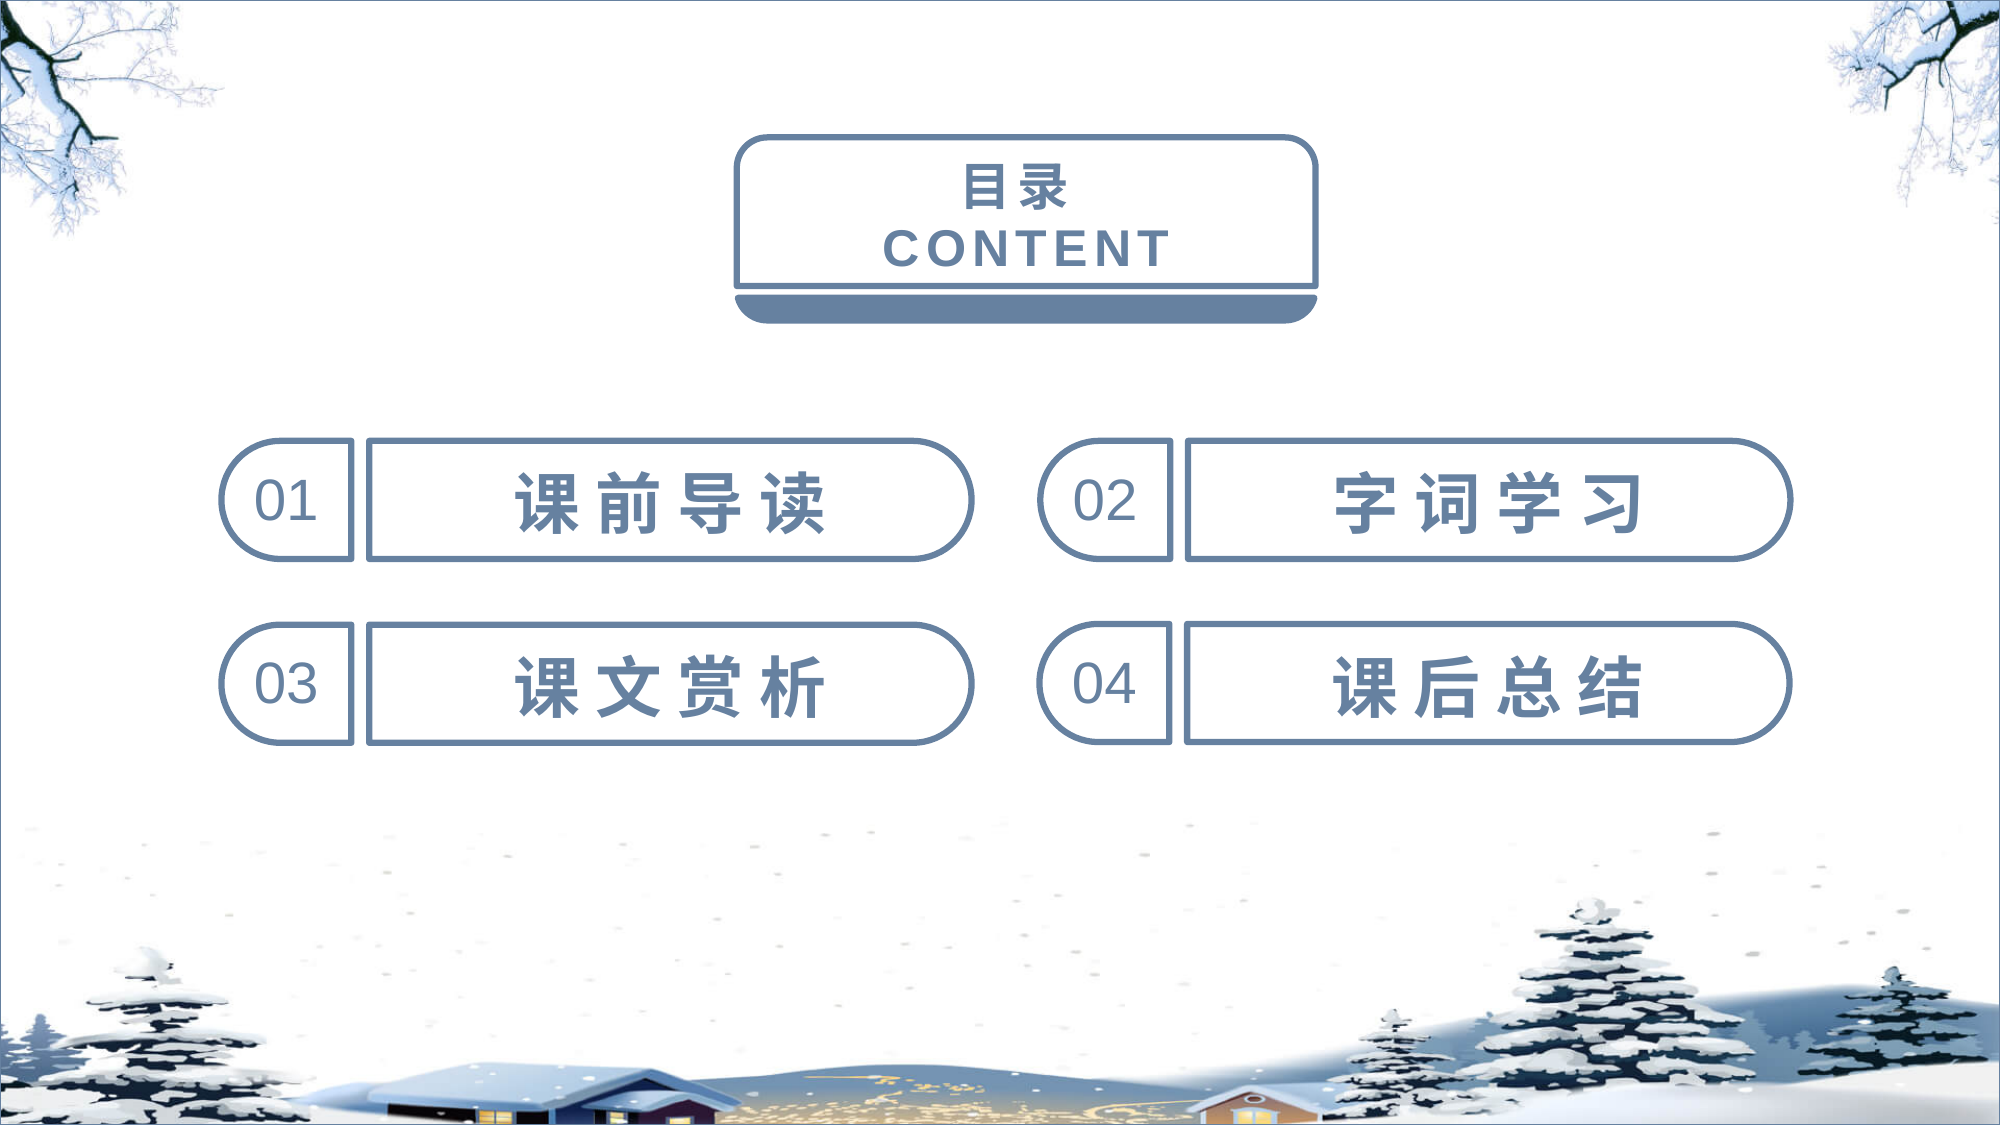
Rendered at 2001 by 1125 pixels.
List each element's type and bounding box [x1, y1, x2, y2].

text_box [736, 137, 1316, 321]
picture [0, 0, 2000, 1125]
text_box [1039, 623, 1790, 743]
text_box [221, 440, 972, 559]
text_box [1040, 440, 1791, 559]
text_box [221, 624, 972, 743]
